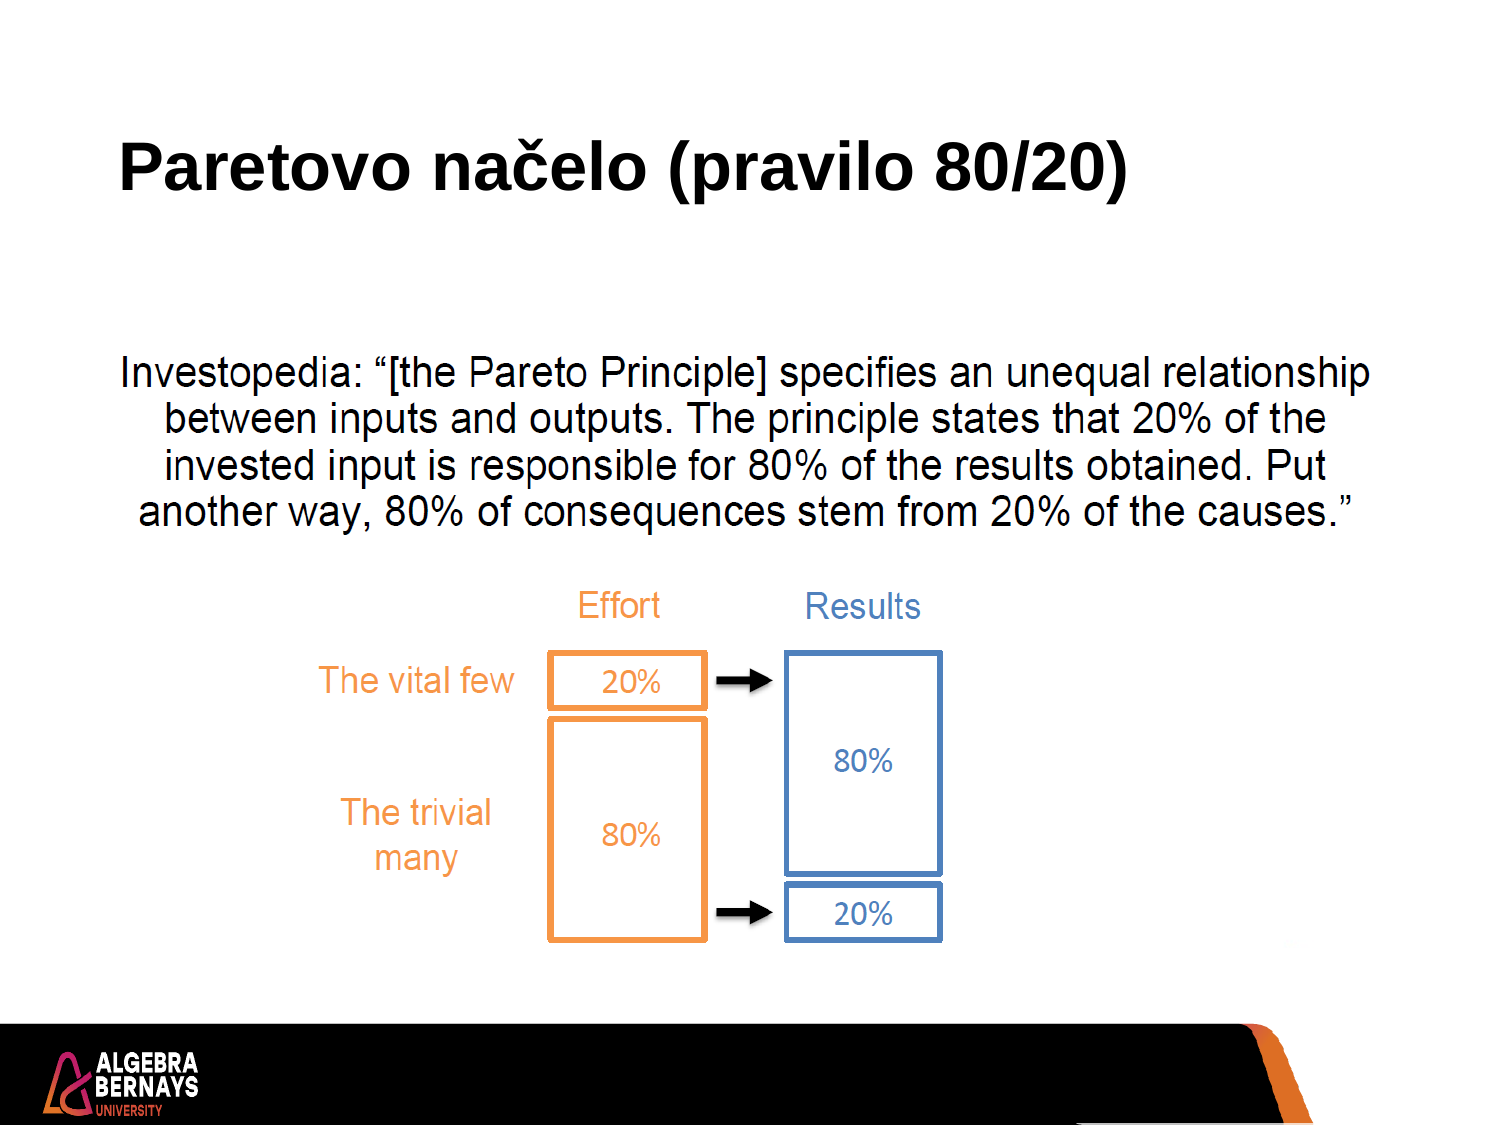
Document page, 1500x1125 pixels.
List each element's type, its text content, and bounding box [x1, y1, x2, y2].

picture [0, 1023, 1468, 1125]
title Paretovo načelo (pravilo 80/20) [103, 59, 1397, 278]
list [103, 338, 1397, 948]
